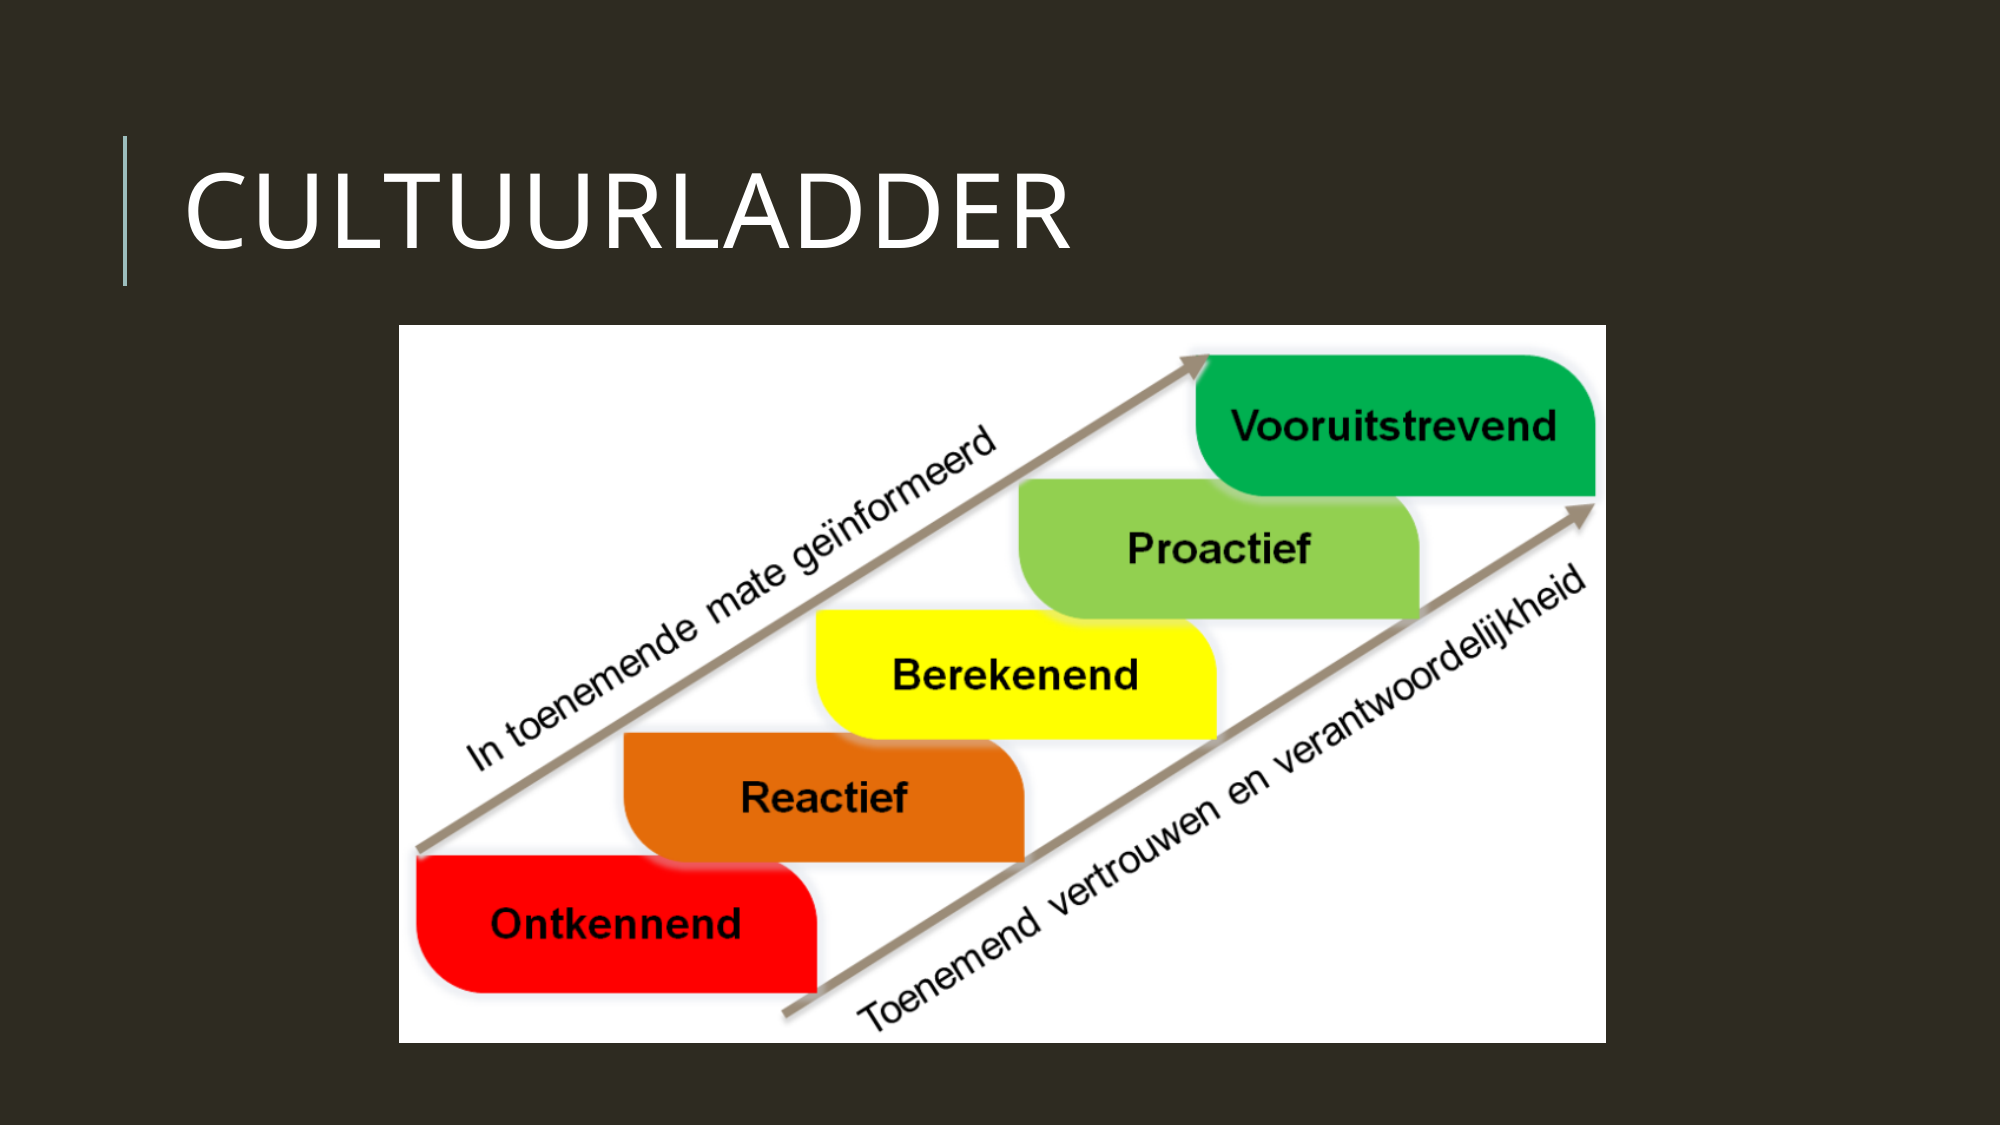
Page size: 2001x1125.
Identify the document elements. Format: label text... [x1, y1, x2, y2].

title Cultuurladder [168, 96, 1763, 342]
picture [399, 325, 1606, 1044]
